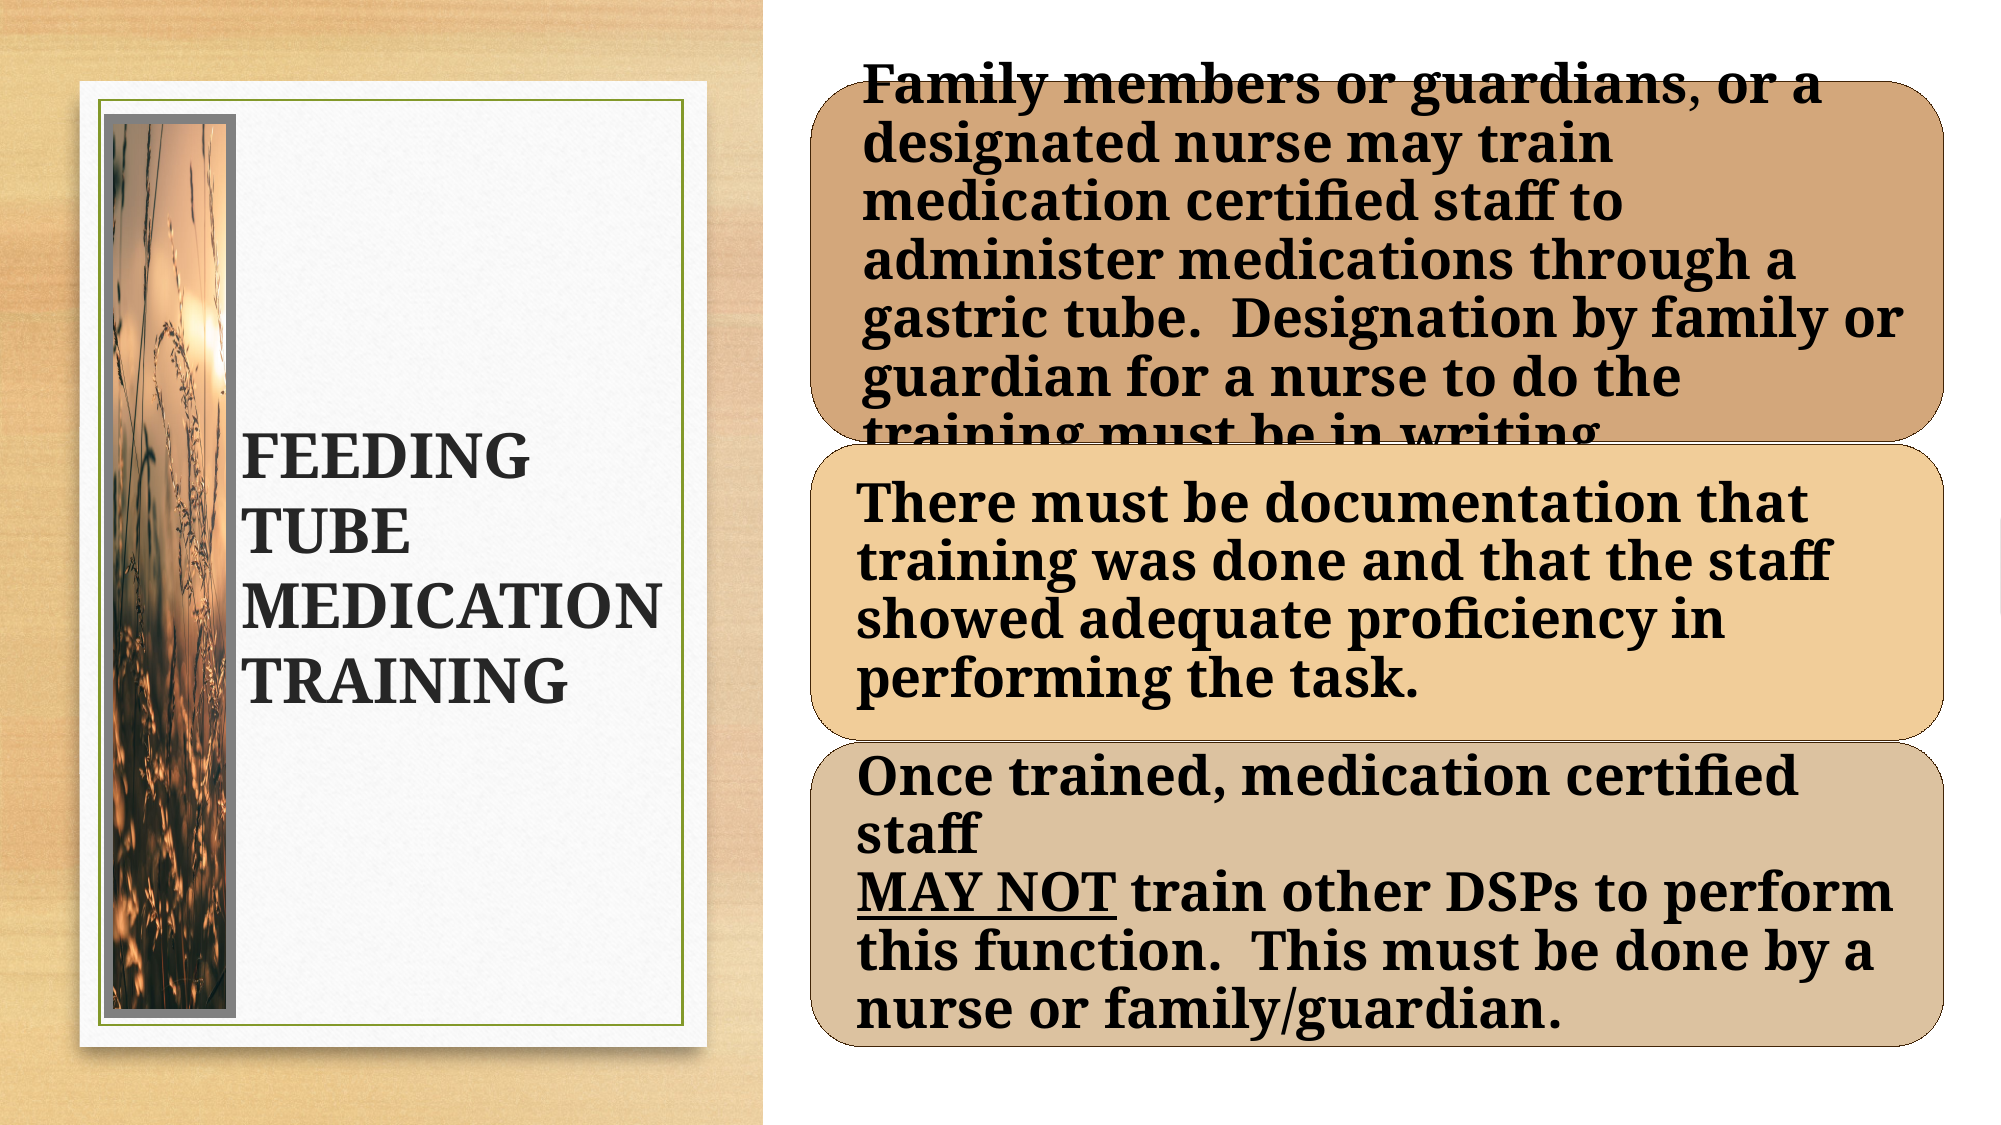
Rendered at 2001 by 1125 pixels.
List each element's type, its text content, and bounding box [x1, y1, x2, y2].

text_box [0, 0, 762, 1125]
picture [112, 123, 227, 1009]
text_box [99, 99, 683, 1026]
text_box [762, 0, 2000, 1125]
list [810, 81, 1945, 1047]
text_box [78, 80, 708, 1048]
title FEEDING TUBE MEDICATION TRAINING [236, 173, 703, 960]
